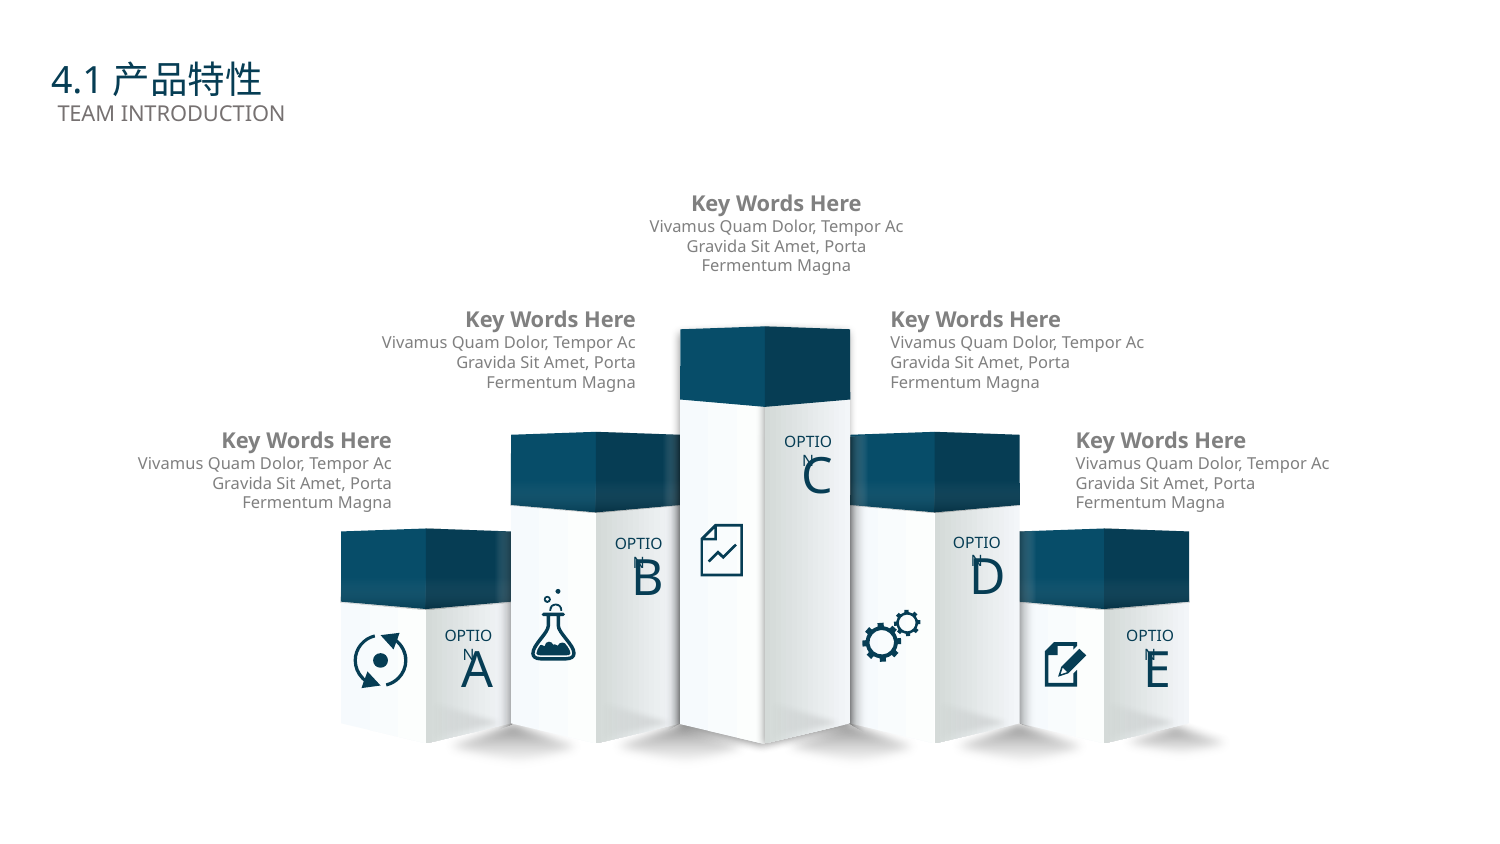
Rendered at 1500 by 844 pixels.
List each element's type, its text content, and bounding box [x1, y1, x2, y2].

text_box Key Words Here Vivamus Quam Dolor, Tempor Ac Gravida Sit Amet, Porta Fermentum Magna [362, 272, 651, 326]
text_box Key Words Here Vivamus Quam Dolor, Tempor Ac Gravida Sit Amet, Porta Fermentum Magna [632, 156, 921, 283]
text_box Key Words Here Vivamus Quam Dolor, Tempor Ac Gravida Sit Amet, Porta Fermentum Magna [1270, 393, 1349, 520]
text_box Key Words Here Vivamus Quam Dolor, Tempor Ac Gravida Sit Amet, Porta Fermentum Magna [875, 272, 1164, 326]
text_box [340, 326, 1270, 775]
text_box Key Words Here Vivamus Quam Dolor, Tempor Ac Gravida Sit Amet, Porta Fermentum Magna [118, 393, 340, 520]
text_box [57, 44, 302, 134]
